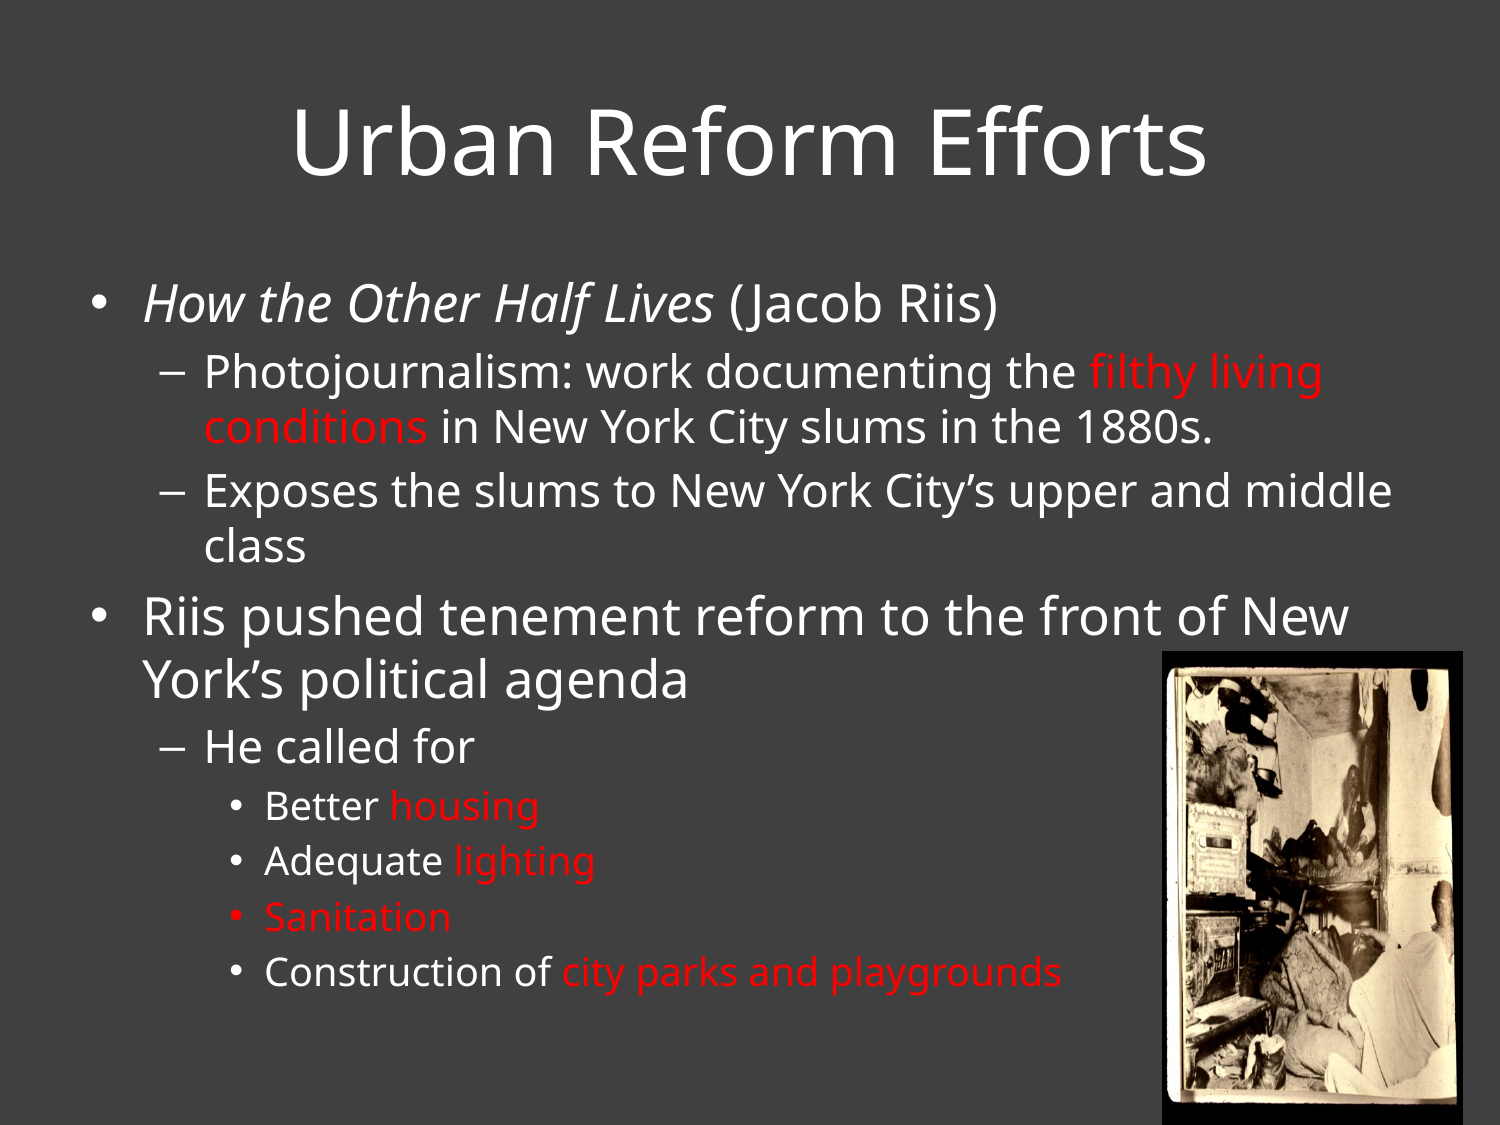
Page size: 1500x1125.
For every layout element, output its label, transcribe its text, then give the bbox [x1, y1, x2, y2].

list How the Other Half Lives (Jacob Riis) Photojournalism: work documenting the filthy living conditions in New York City slums in the 1880s. Exposes the slums to New York City’s upper and middle class Riis pushed tenement reform to the front of New York’s political agenda He called for Better housing Adequate lighting Sanitation Construction of city parks and playgrounds [75, 262, 1425, 1005]
picture [1162, 651, 1463, 1125]
title Urban Reform Efforts [75, 45, 1425, 233]
